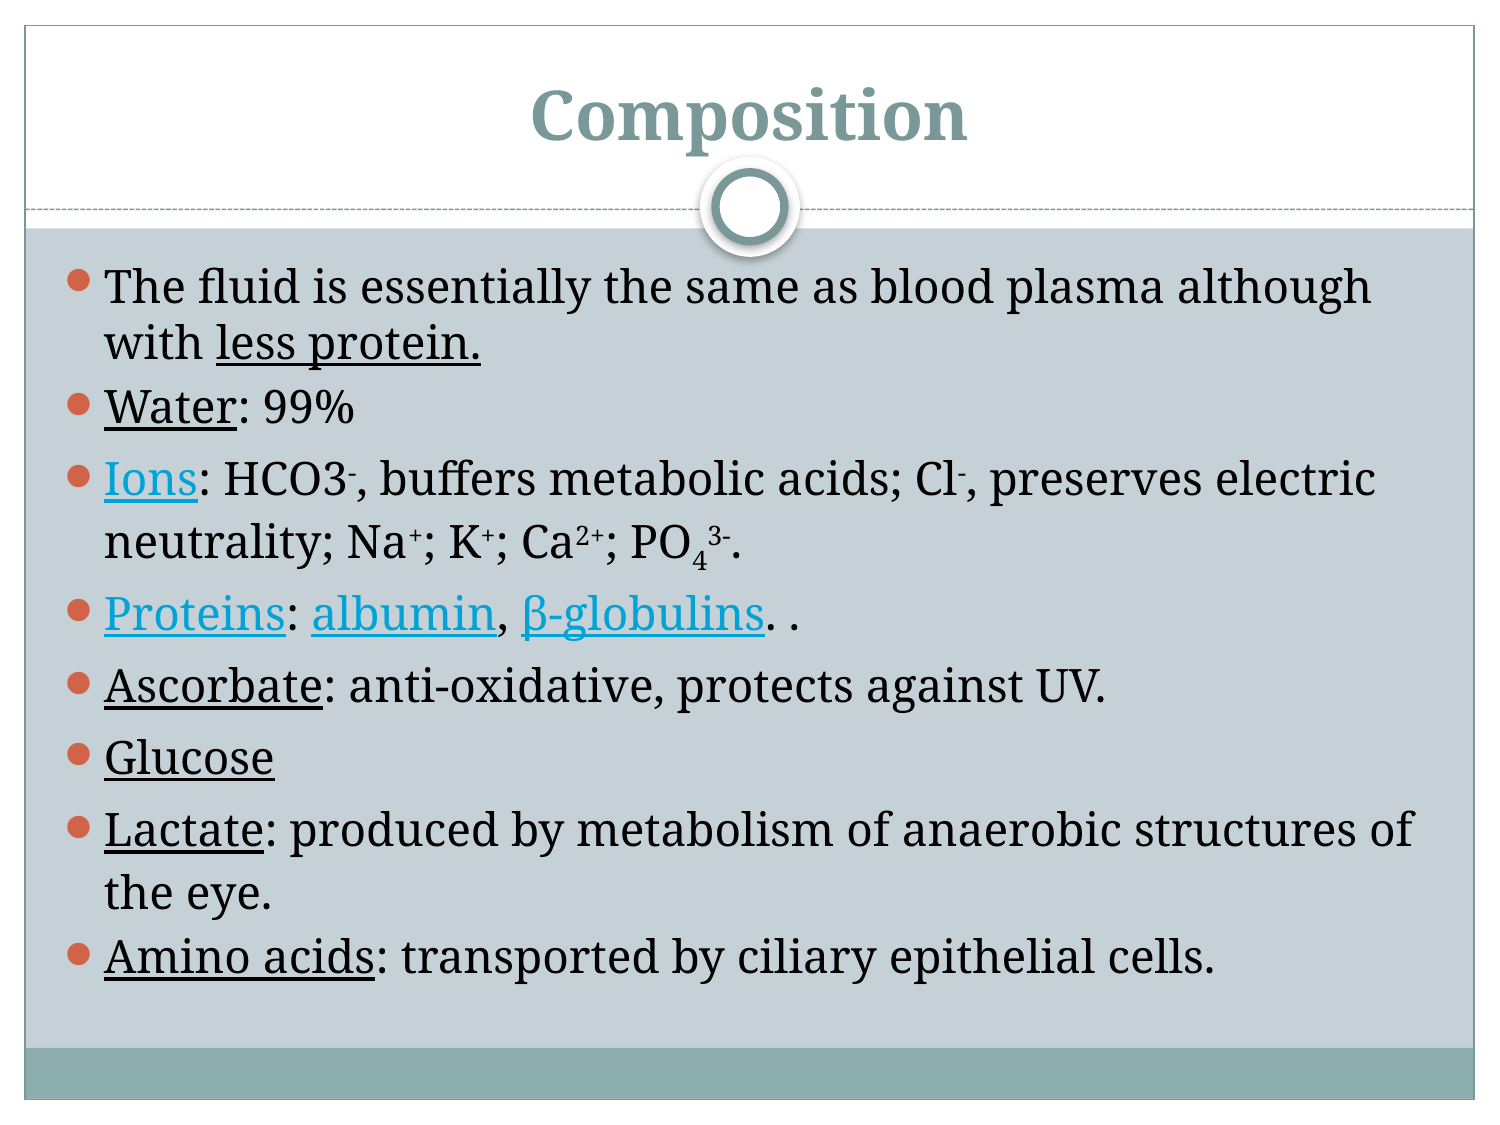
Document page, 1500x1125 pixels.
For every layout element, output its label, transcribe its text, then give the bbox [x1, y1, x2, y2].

list The fluid is essentially the same as blood plasma although with less protein. Water: 99% Ions: HCO3-, buffers metabolic acids; Cl-, preserves electric neutrality; Na+; K+; Ca2+; PO43-. Proteins: albumin, β-globulins. . Ascorbate: anti-oxidative, protects against UV. Glucose Lactate: produced by metabolism of anaerobic structures of the eye. Amino acids: transported by ciliary epithelial cells. [49, 250, 1445, 1001]
title Composition [49, 37, 1450, 162]
